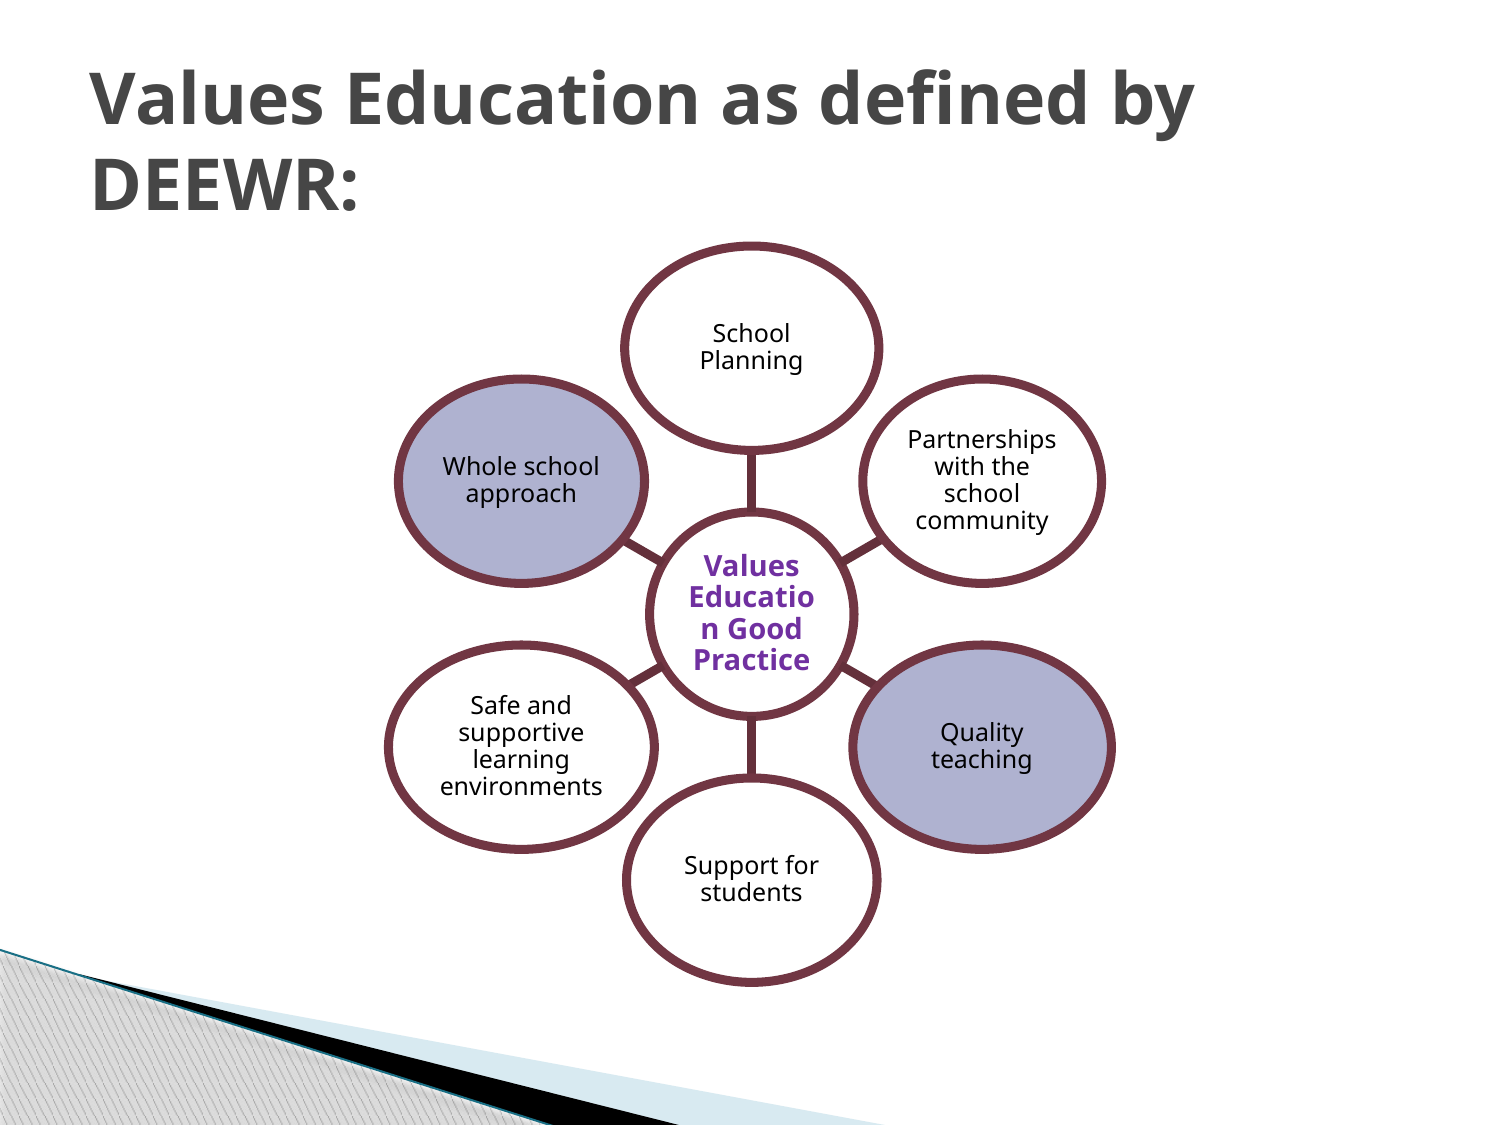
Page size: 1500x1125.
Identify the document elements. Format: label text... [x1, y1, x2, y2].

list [74, 242, 1426, 986]
title Values Education as defined by DEEWR: [75, 45, 1425, 233]
